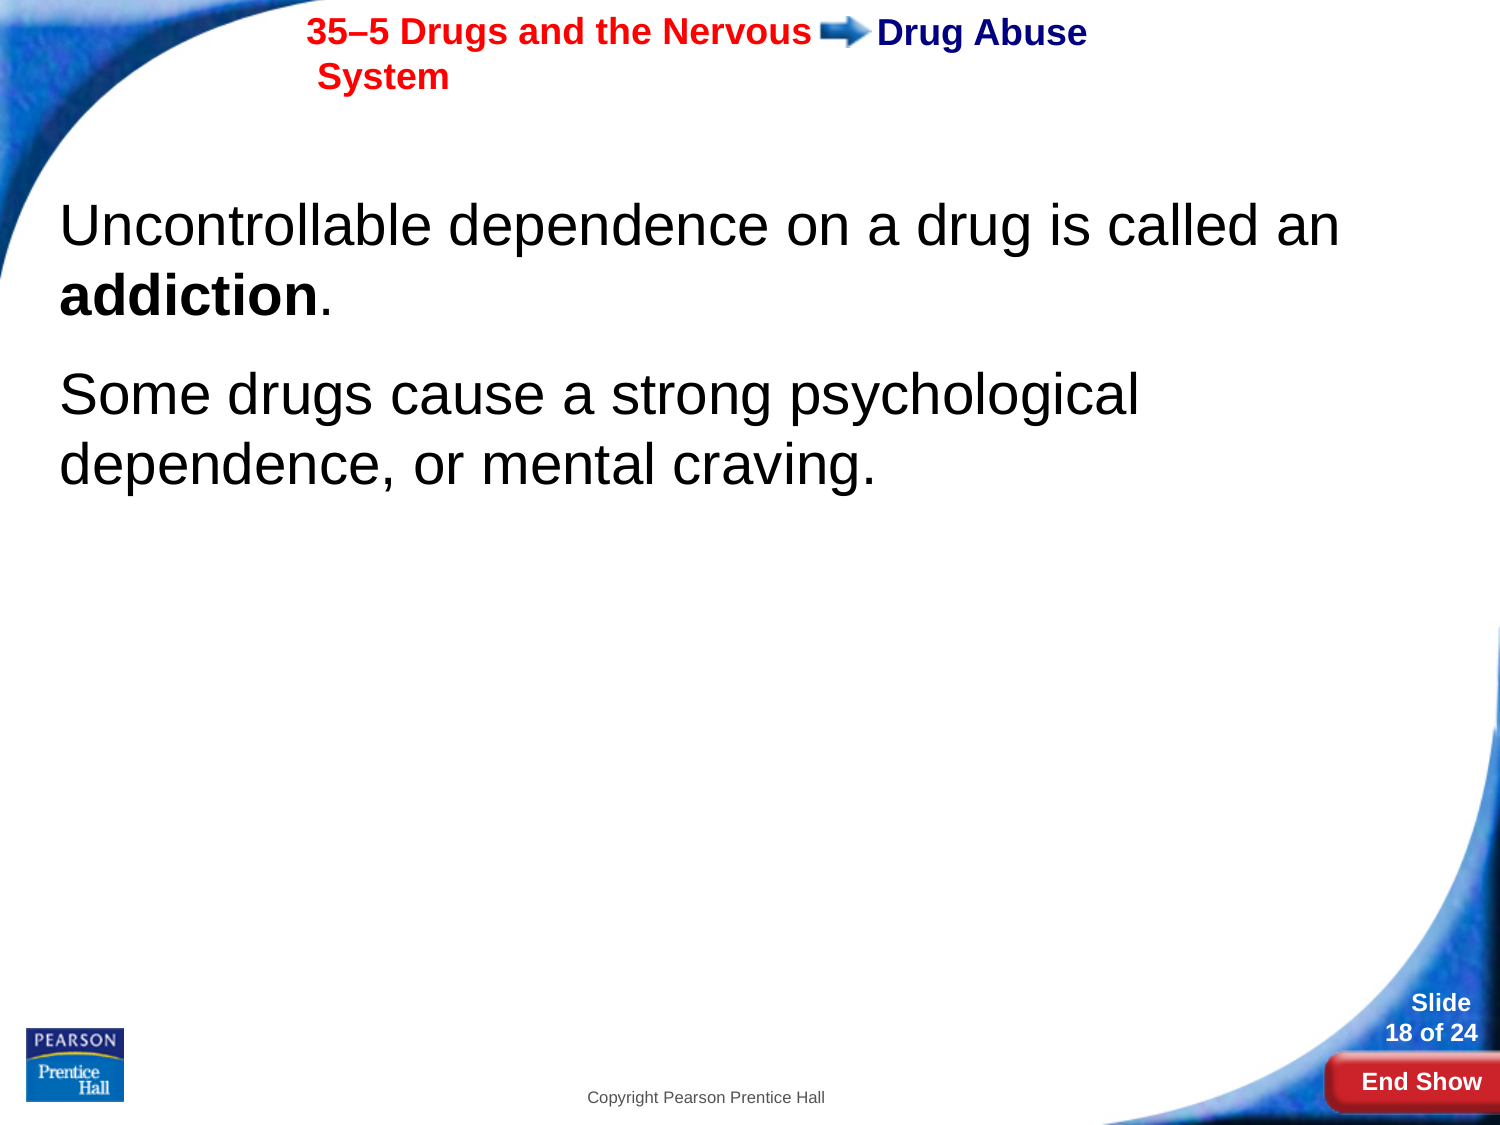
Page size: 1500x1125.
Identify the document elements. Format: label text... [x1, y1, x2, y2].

picture [0, 0, 1500, 1125]
list Uncontrollable dependence on a drug is called an addiction. Some drugs cause a strong psychological dependence, or mental craving. [44, 179, 1463, 976]
title Drug Abuse [861, 0, 1500, 76]
footer Copyright Pearson Prentice Hall [468, 1078, 945, 1105]
